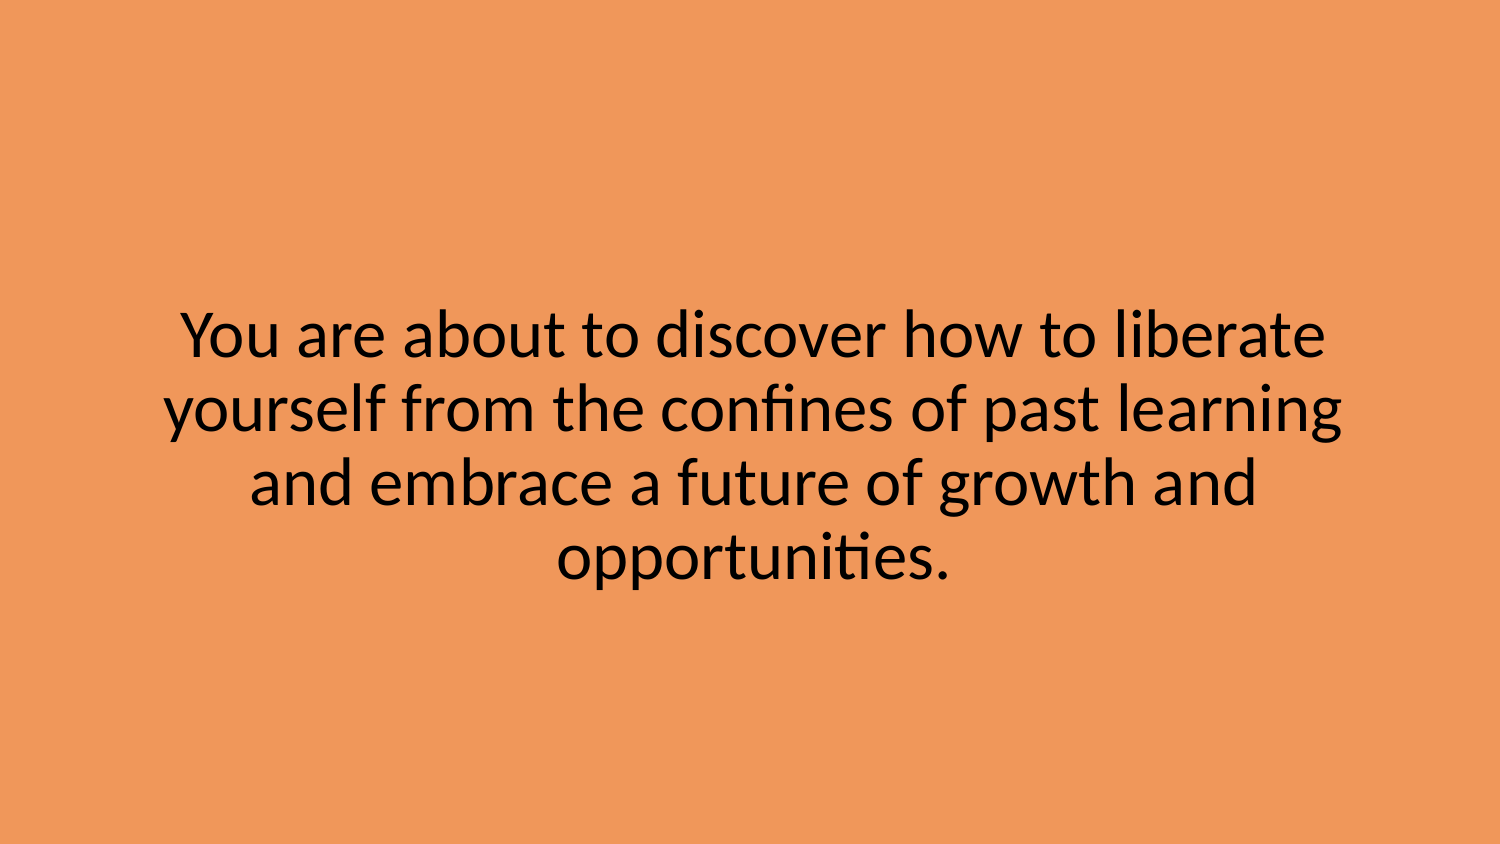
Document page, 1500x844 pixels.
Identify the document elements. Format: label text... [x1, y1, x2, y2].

list You are about to discover how to liberate yourself from the confines of past learning and embrace a future of growth and opportunities. [97, 290, 1411, 558]
